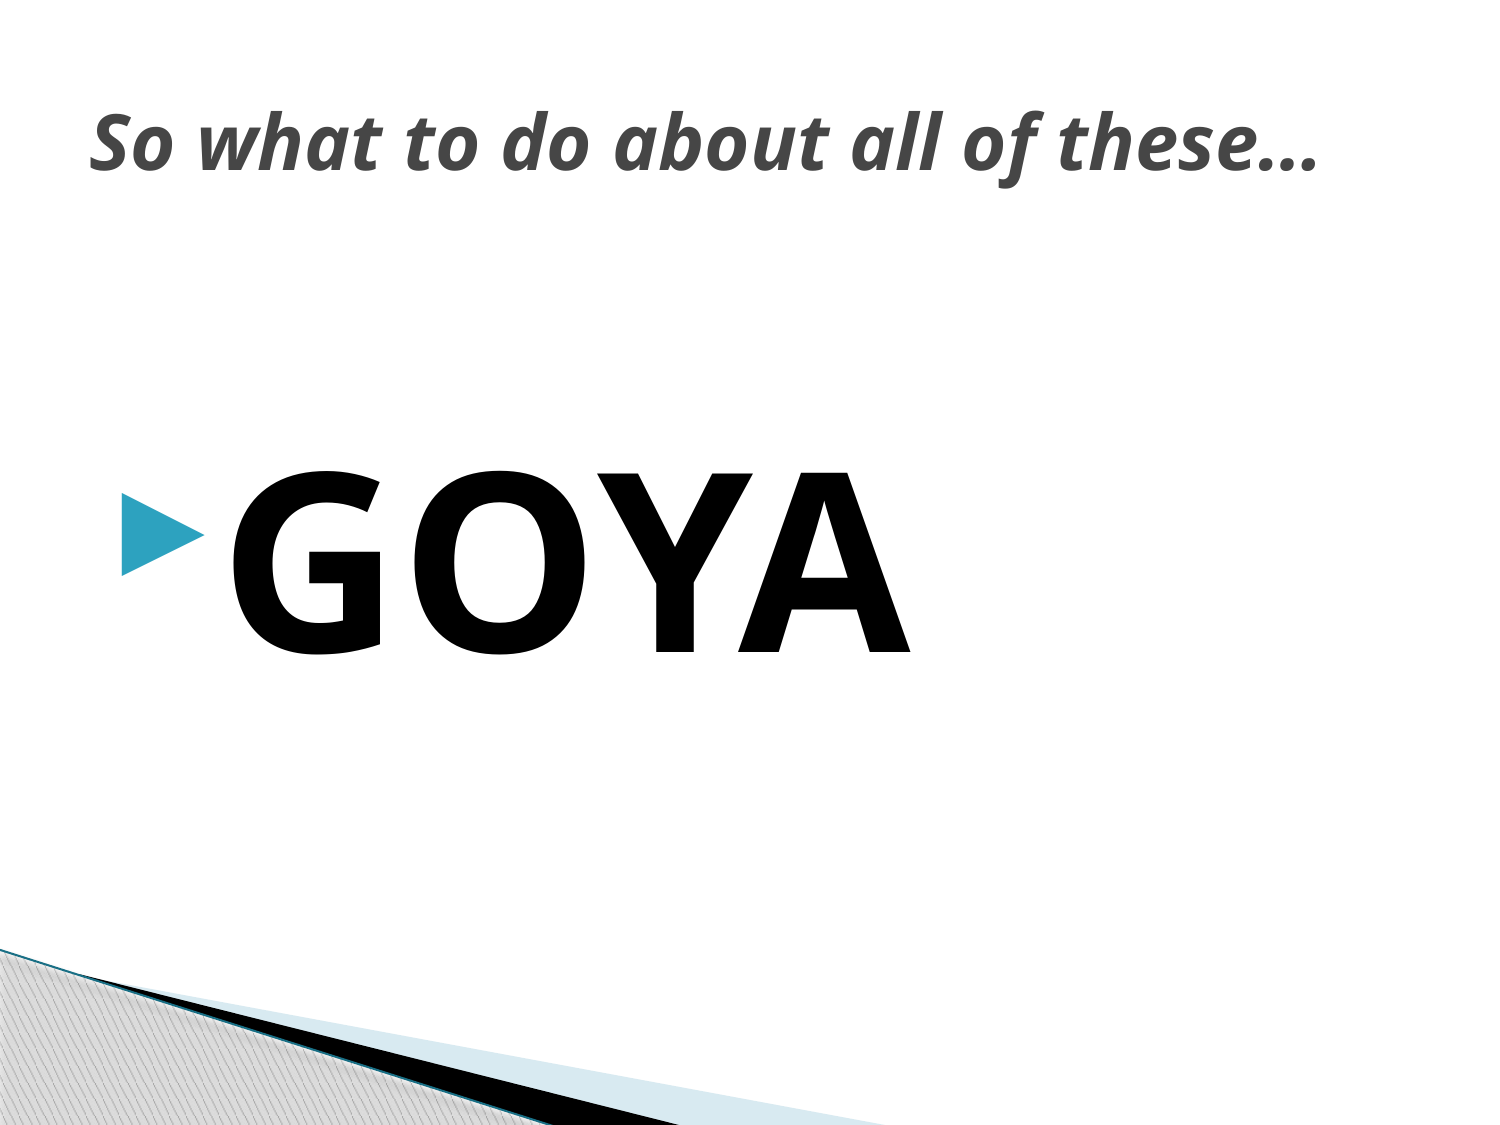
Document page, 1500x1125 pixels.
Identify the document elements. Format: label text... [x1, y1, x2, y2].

list GOYA [75, 243, 1425, 986]
title So what to do about all of these… [75, 45, 1425, 233]
